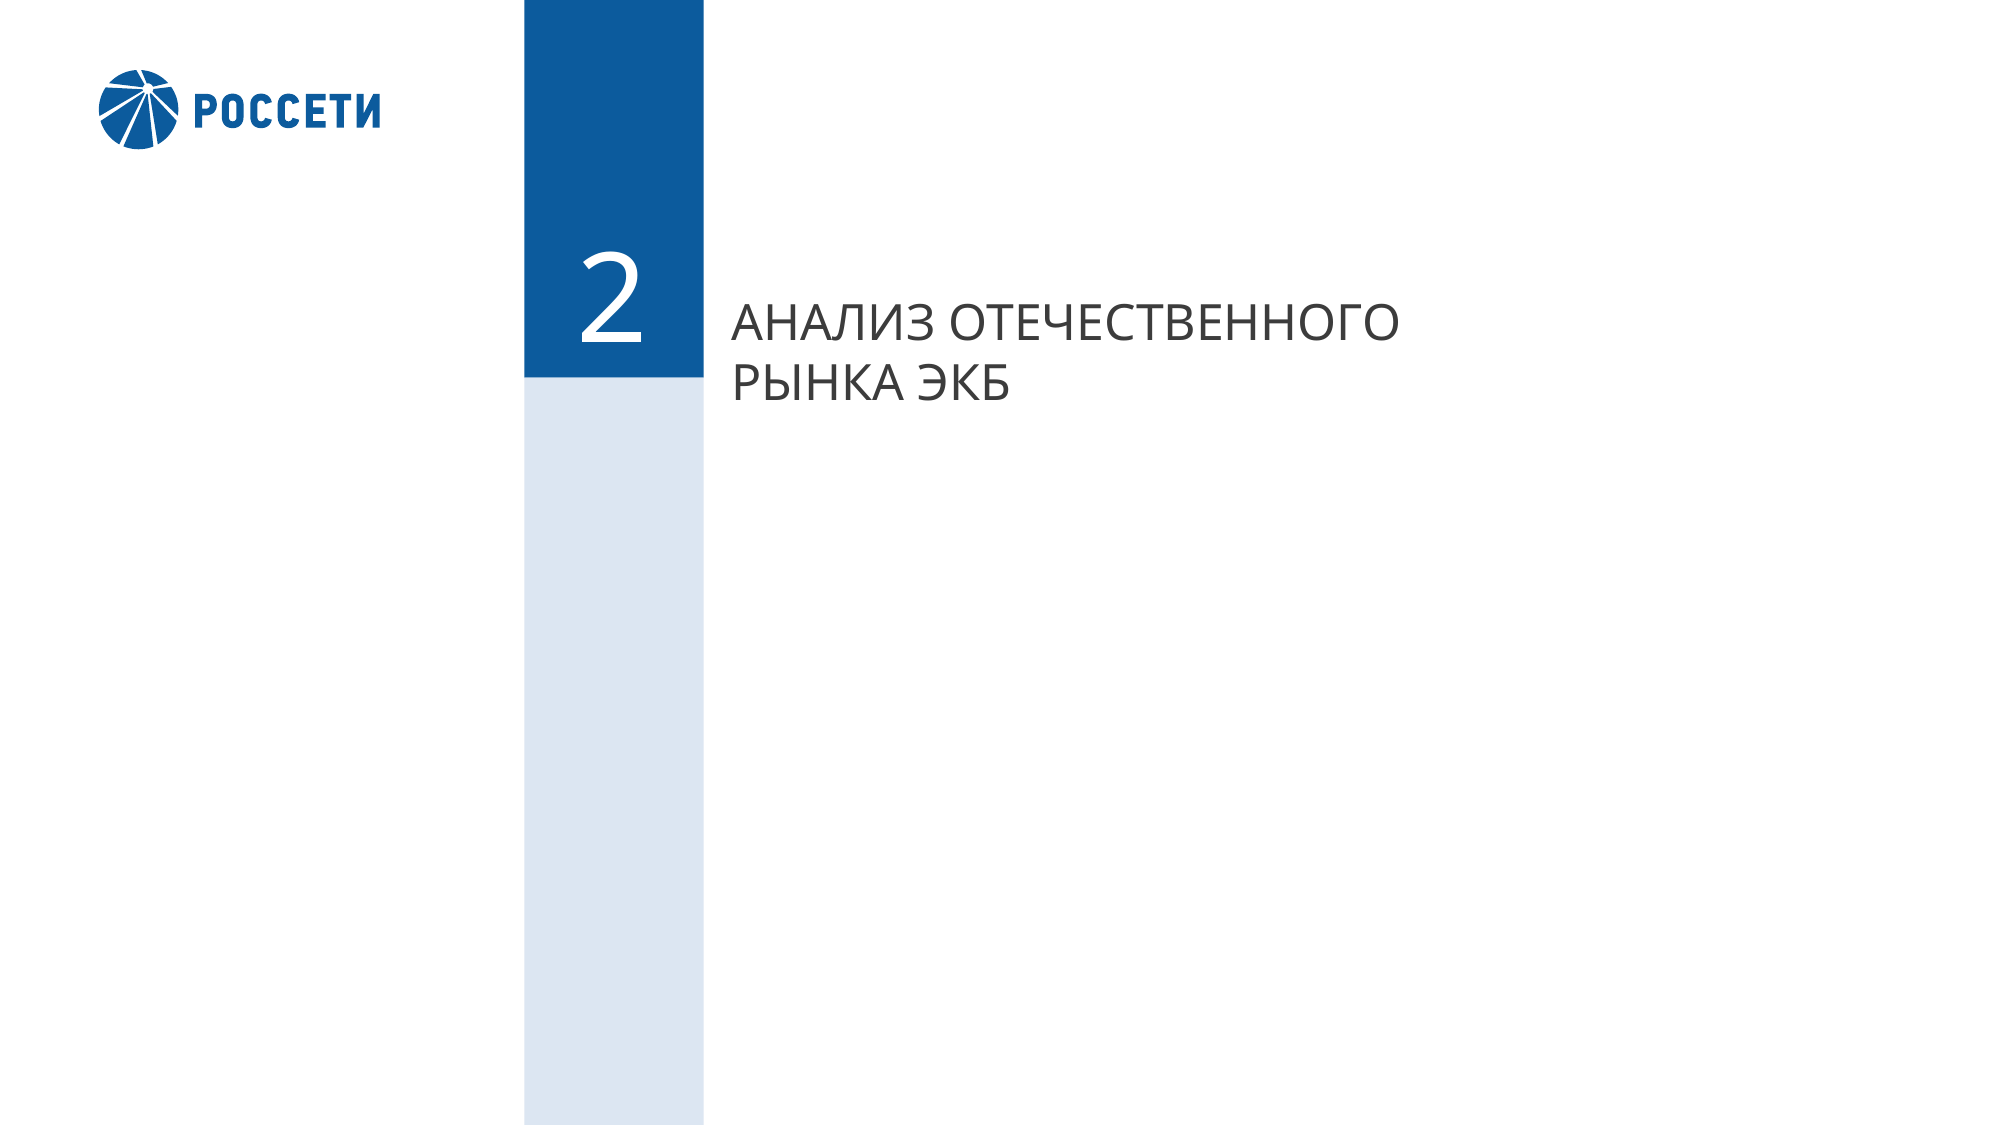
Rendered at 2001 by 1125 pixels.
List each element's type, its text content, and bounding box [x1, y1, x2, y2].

list Анализ отечественного рынка ЭКБ [731, 290, 1567, 504]
list 2 [543, 220, 682, 364]
